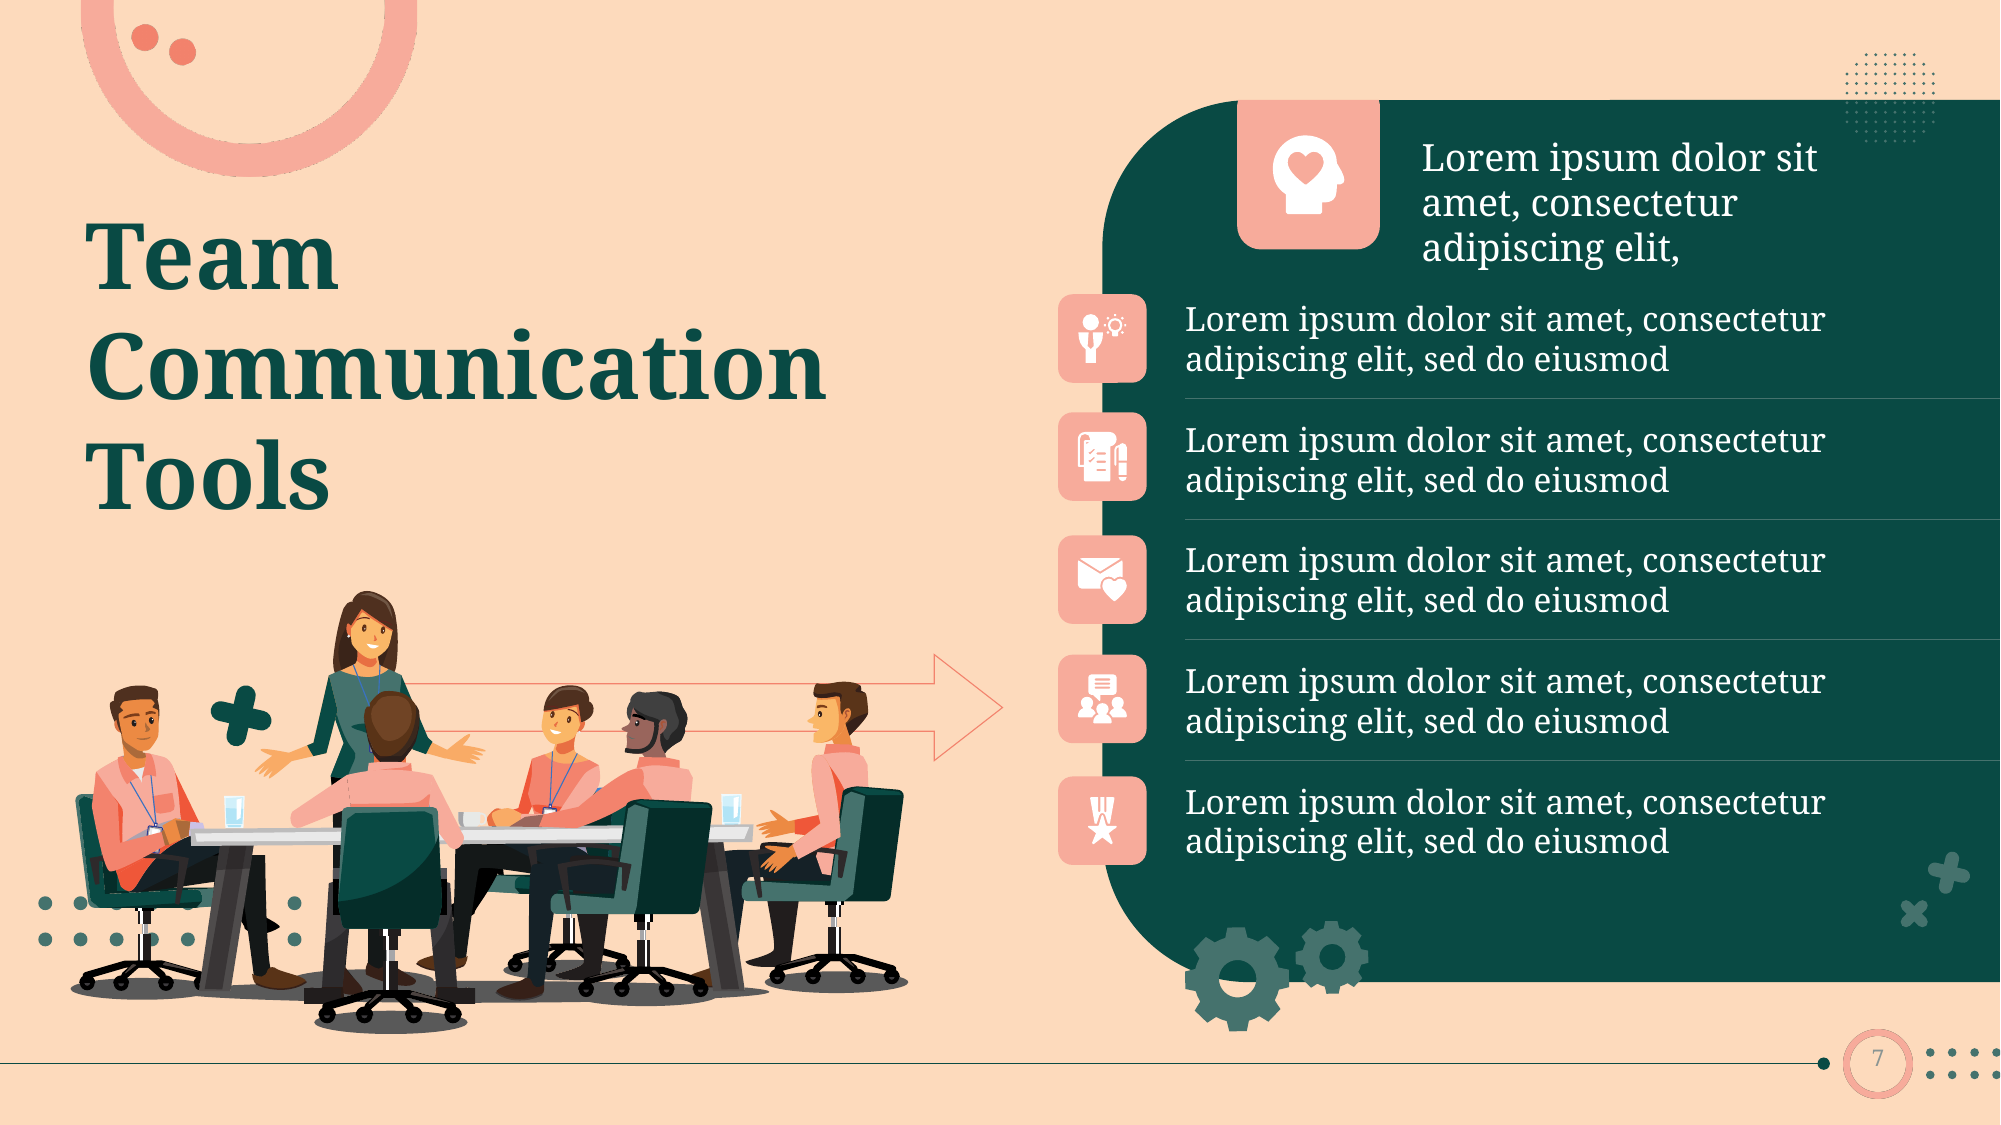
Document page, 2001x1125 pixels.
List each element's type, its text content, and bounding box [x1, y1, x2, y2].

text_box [1900, 899, 1928, 928]
text_box [1272, 135, 1345, 215]
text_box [70, 590, 909, 1034]
text_box Lorem ipsum dolor sit amet, consectetur adipiscing elit, sed do eiusmod [1185, 547, 1913, 612]
text_box Lorem ipsum dolor sit amet, consectetur adipiscing elit, sed do eiusmod [1185, 668, 1913, 732]
text_box [1101, 98, 2000, 984]
text_box Team Communication Tools [70, 163, 961, 563]
text_box [1295, 921, 1369, 994]
text_box [909, 654, 1003, 761]
text_box Lorem ipsum dolor sit amet, consectetur adipiscing elit, sed do eiusmod [1185, 306, 1913, 371]
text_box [1077, 674, 1127, 724]
text_box [1056, 411, 1148, 502]
picture [1843, 1029, 1913, 1099]
text_box Lorem ipsum dolor sit amet, consectetur adipiscing elit, sed do eiusmod [1185, 789, 1913, 853]
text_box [1077, 431, 1127, 482]
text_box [1845, 53, 1935, 143]
text_box [1236, 98, 1381, 251]
picture [80, 0, 418, 177]
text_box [1088, 797, 1117, 845]
text_box Lorem ipsum dolor sit amet, consectetur adipiscing elit, sed do eiusmod [1185, 427, 1913, 491]
text_box [1056, 653, 1148, 745]
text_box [1931, 855, 1967, 890]
text_box [1056, 534, 1148, 625]
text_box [1077, 558, 1127, 602]
text_box [1185, 927, 1290, 1032]
slide_number 7 [1845, 1029, 1911, 1089]
text_box [1056, 775, 1148, 867]
text_box [1056, 293, 1148, 384]
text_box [1078, 314, 1127, 363]
text_box Lorem ipsum dolor sit amet, consectetur adipiscing elit, [1421, 134, 1911, 270]
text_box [38, 896, 70, 947]
